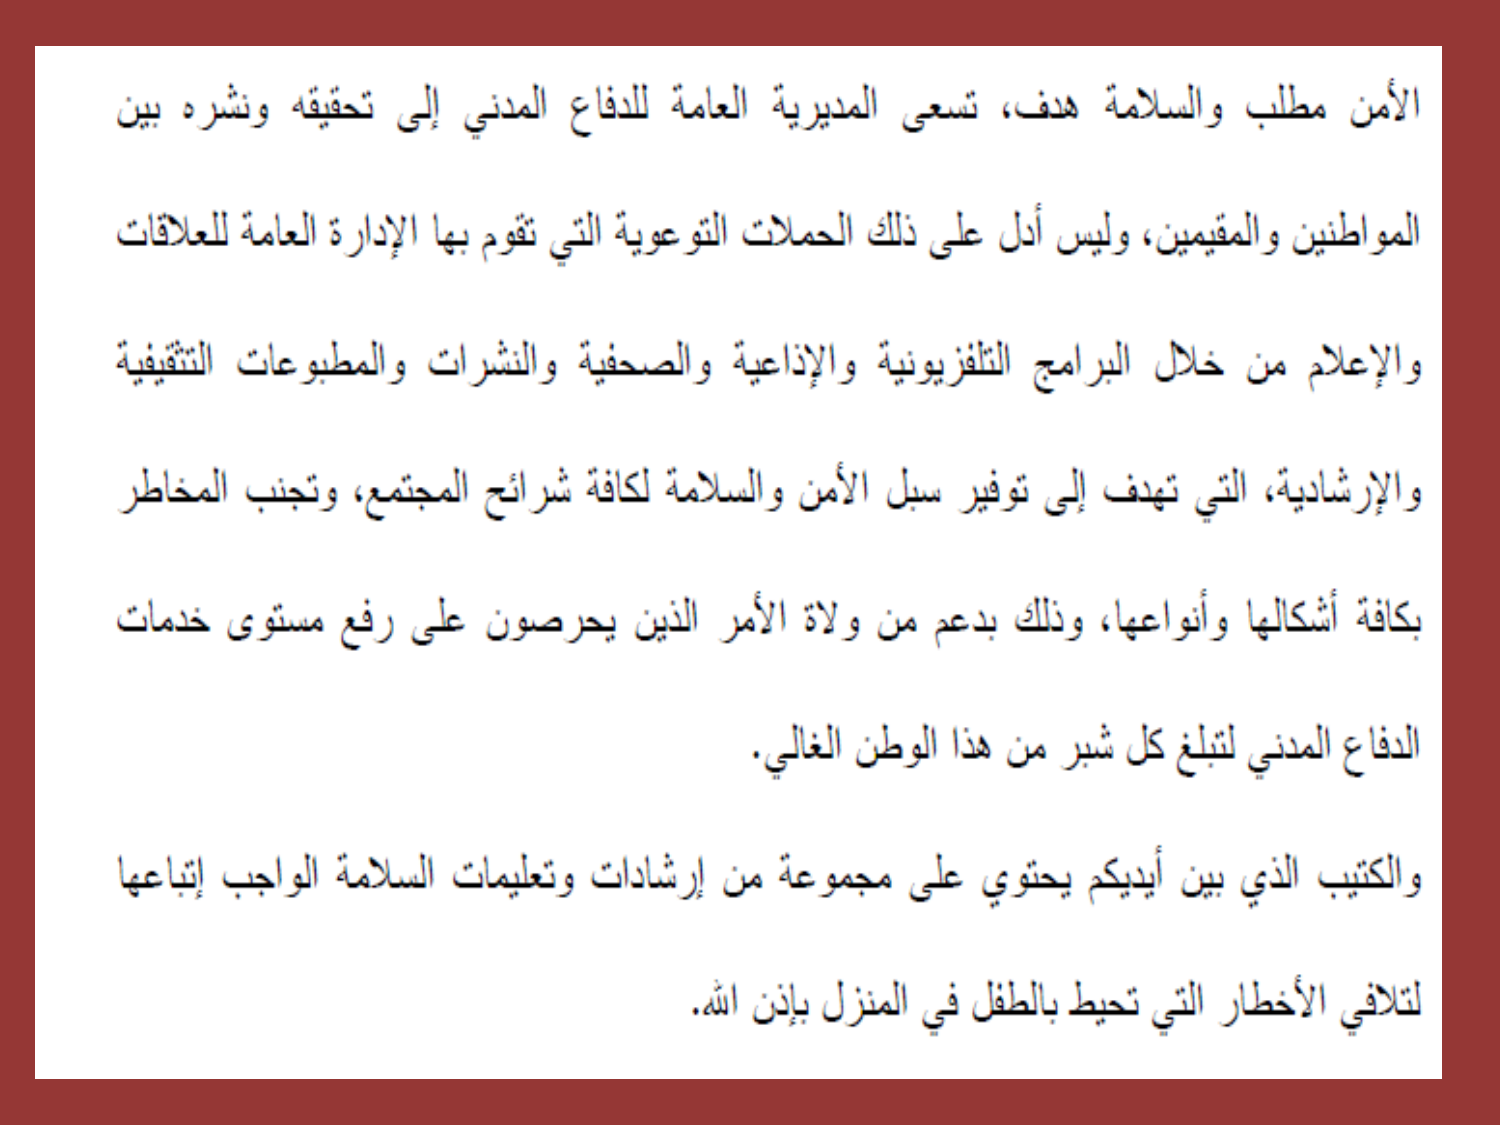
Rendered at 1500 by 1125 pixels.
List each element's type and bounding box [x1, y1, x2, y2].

picture [34, 46, 1442, 1079]
